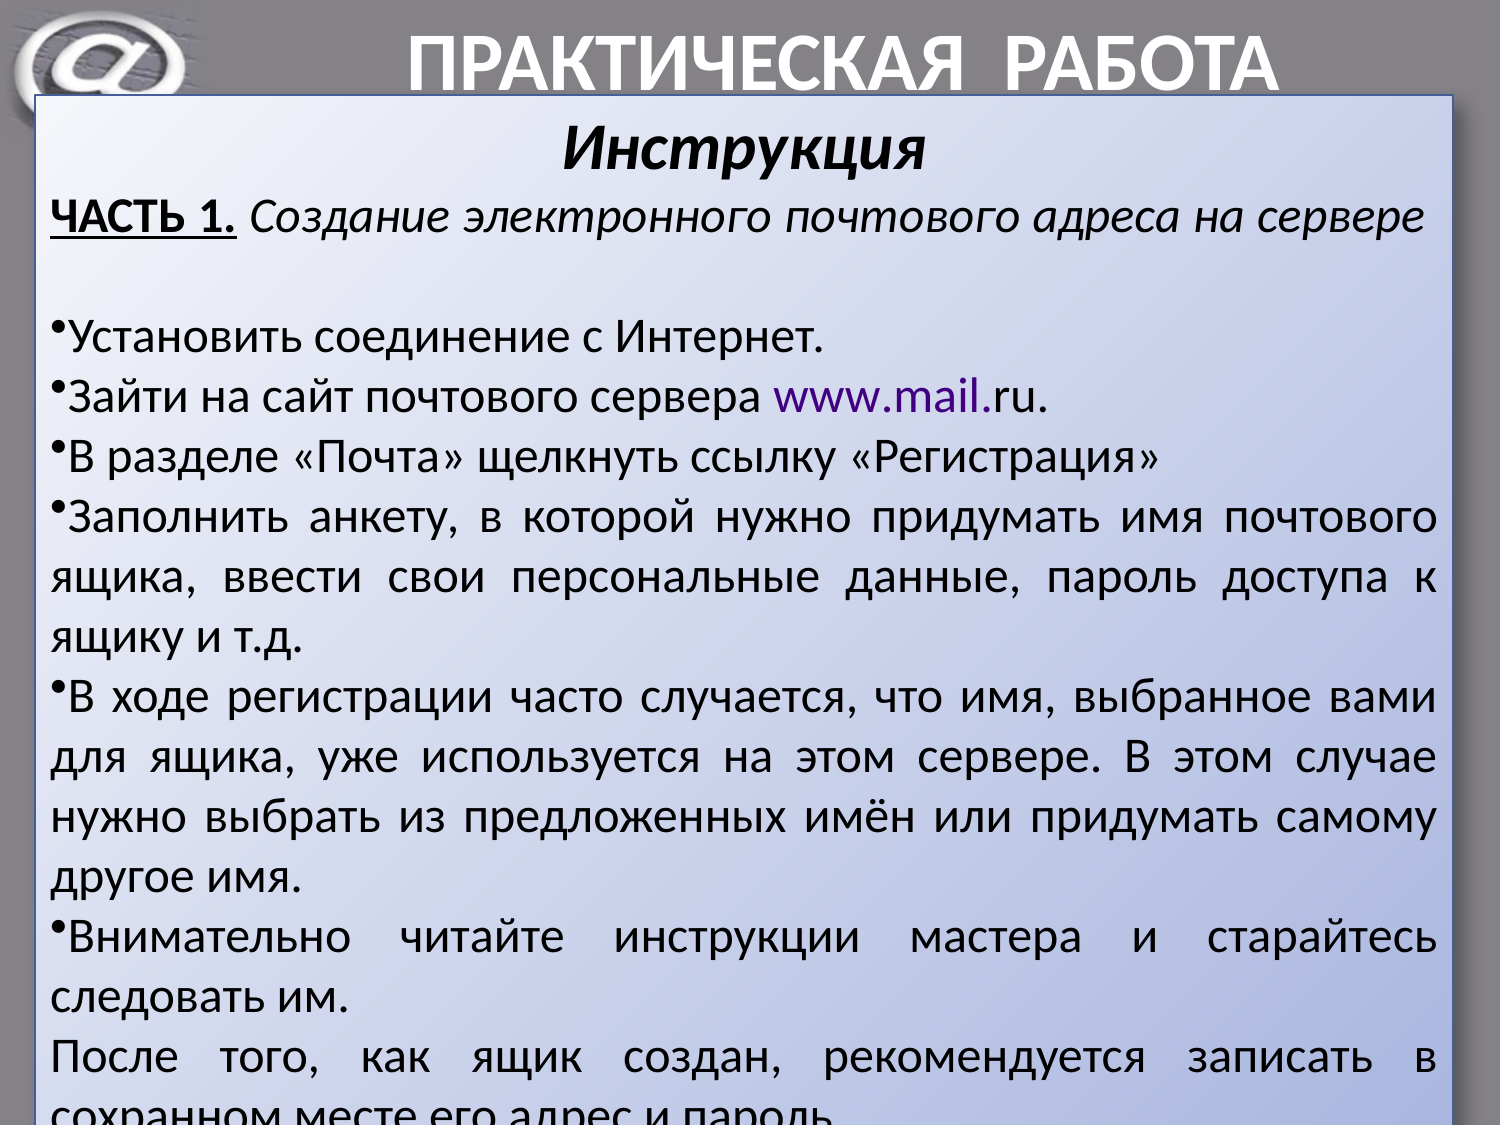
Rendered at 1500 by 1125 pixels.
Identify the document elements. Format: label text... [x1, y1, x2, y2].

picture [0, 0, 212, 144]
text_box Инструкция ЧАСТЬ 1. Создание электронного почтового адреса на сервере Установить соединение с Интернет. Зайти на сайт почтового сервера www.mail.ru. В разделе «Почта» щелкнуть ссылку «Регистрация» Заполнить анкету, в которой нужно придумать имя почтового ящика, ввести свои персональные данные, пароль доступа к ящику и т.д. В ходе регистрации часто случается, что имя, выбранное вами для ящика, уже используется на этом сервере. В этом случае нужно выбрать из предложенных имён или придумать самому другое имя. Внимательно читайте инструкции мастера и старайтесь следовать им. После того, как ящик создан, рекомендуется записать в сохранном месте его адрес и пароль. [34, 94, 1454, 1125]
text_box ПРАКТИЧЕСКАЯ РАБОТА [212, 0, 1500, 115]
